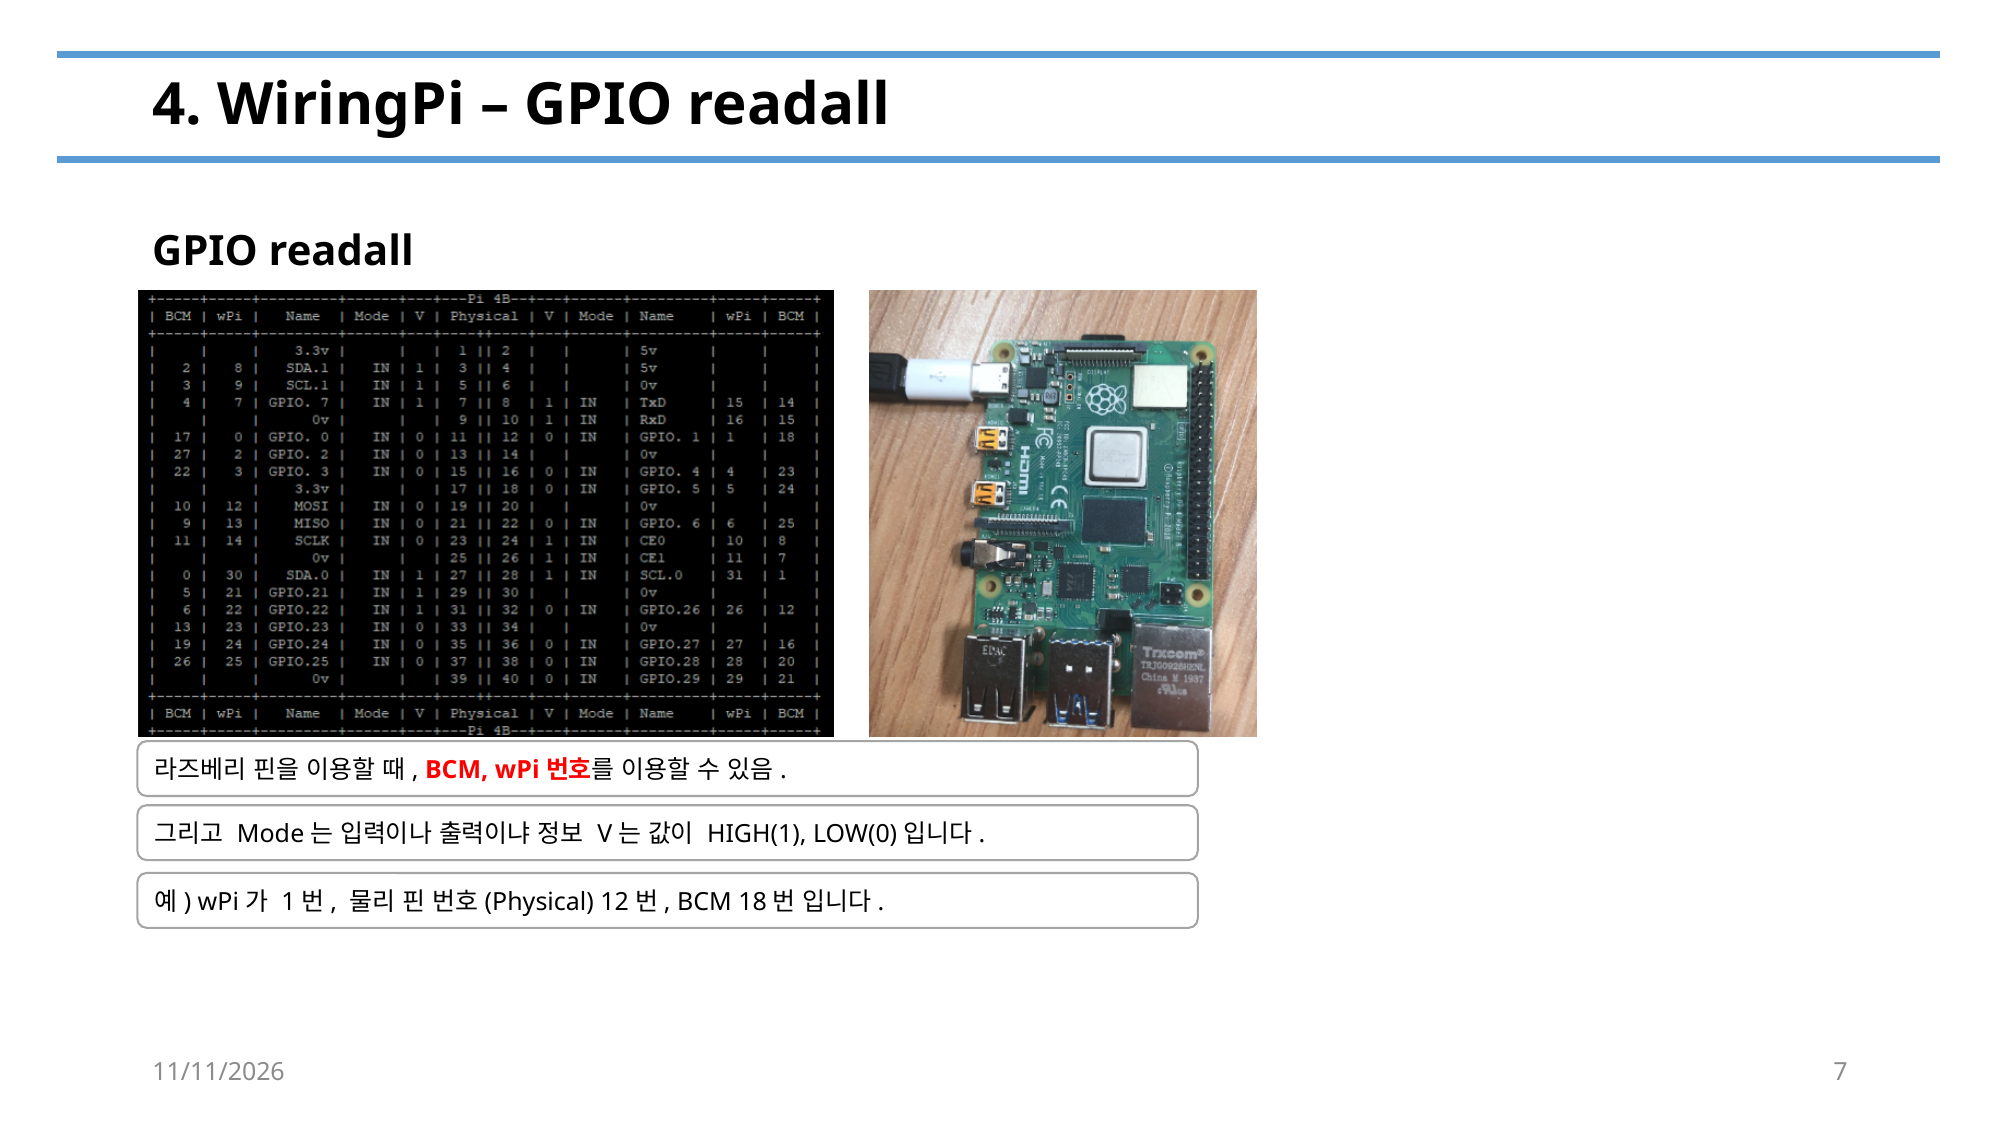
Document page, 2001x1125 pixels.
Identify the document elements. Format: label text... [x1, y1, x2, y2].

text_box 예) wPi가 1번, 물리 핀 번호(Physical) 12번, BCM 18번 입니다. [136, 871, 1199, 929]
picture [869, 290, 1257, 737]
picture [137, 290, 834, 737]
title 4. WiringPi – GPIO readall [137, 66, 1863, 145]
text_box 그리고 Mode는 입력이나 출력이냐 정보 V는 값이 HIGH(1), LOW(0)입니다. [136, 804, 1199, 862]
text_box 라즈베리 핀을 이용할 때, BCM, wPi번호를 이용할 수 있음. [136, 740, 1199, 798]
text_box GPIO readall [137, 216, 1198, 282]
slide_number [137, 1042, 588, 1103]
slide_number 7 [1412, 1042, 1863, 1103]
